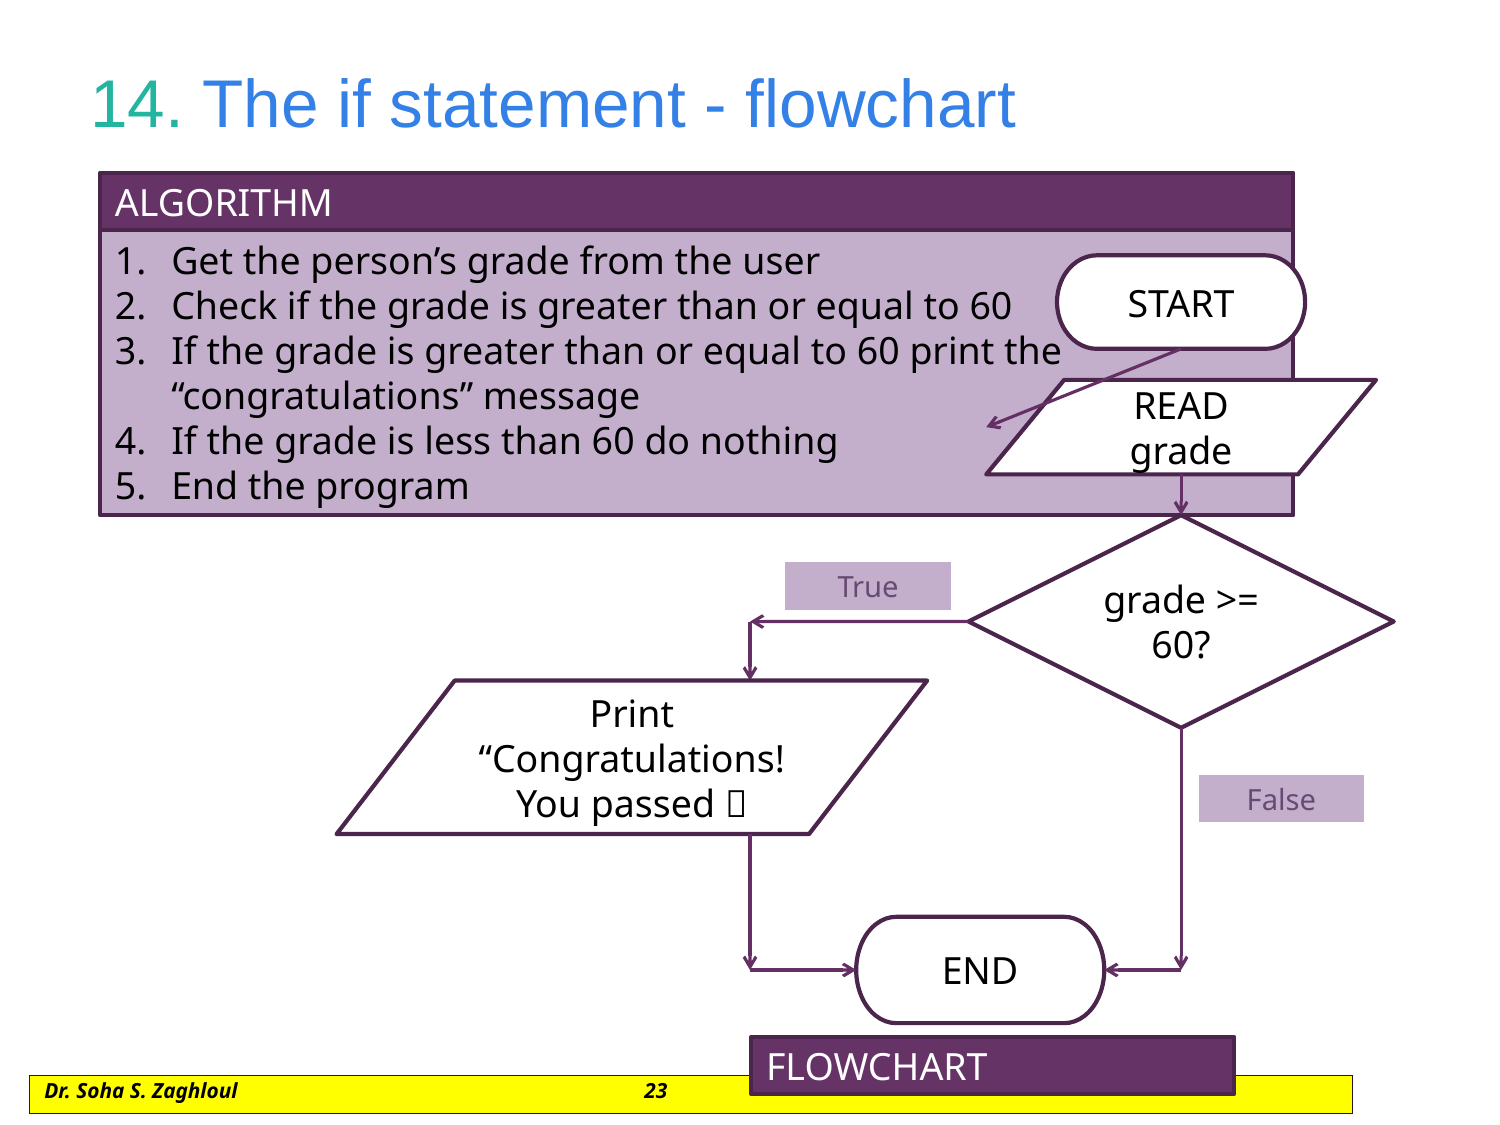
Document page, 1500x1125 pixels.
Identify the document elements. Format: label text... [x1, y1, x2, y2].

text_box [99, 172, 1294, 516]
title 14. The if statement - flowchart [75, 52, 1388, 149]
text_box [335, 254, 1395, 1095]
text_box Dr. Soha S. Zaghloul 23 [29, 1075, 1353, 1114]
